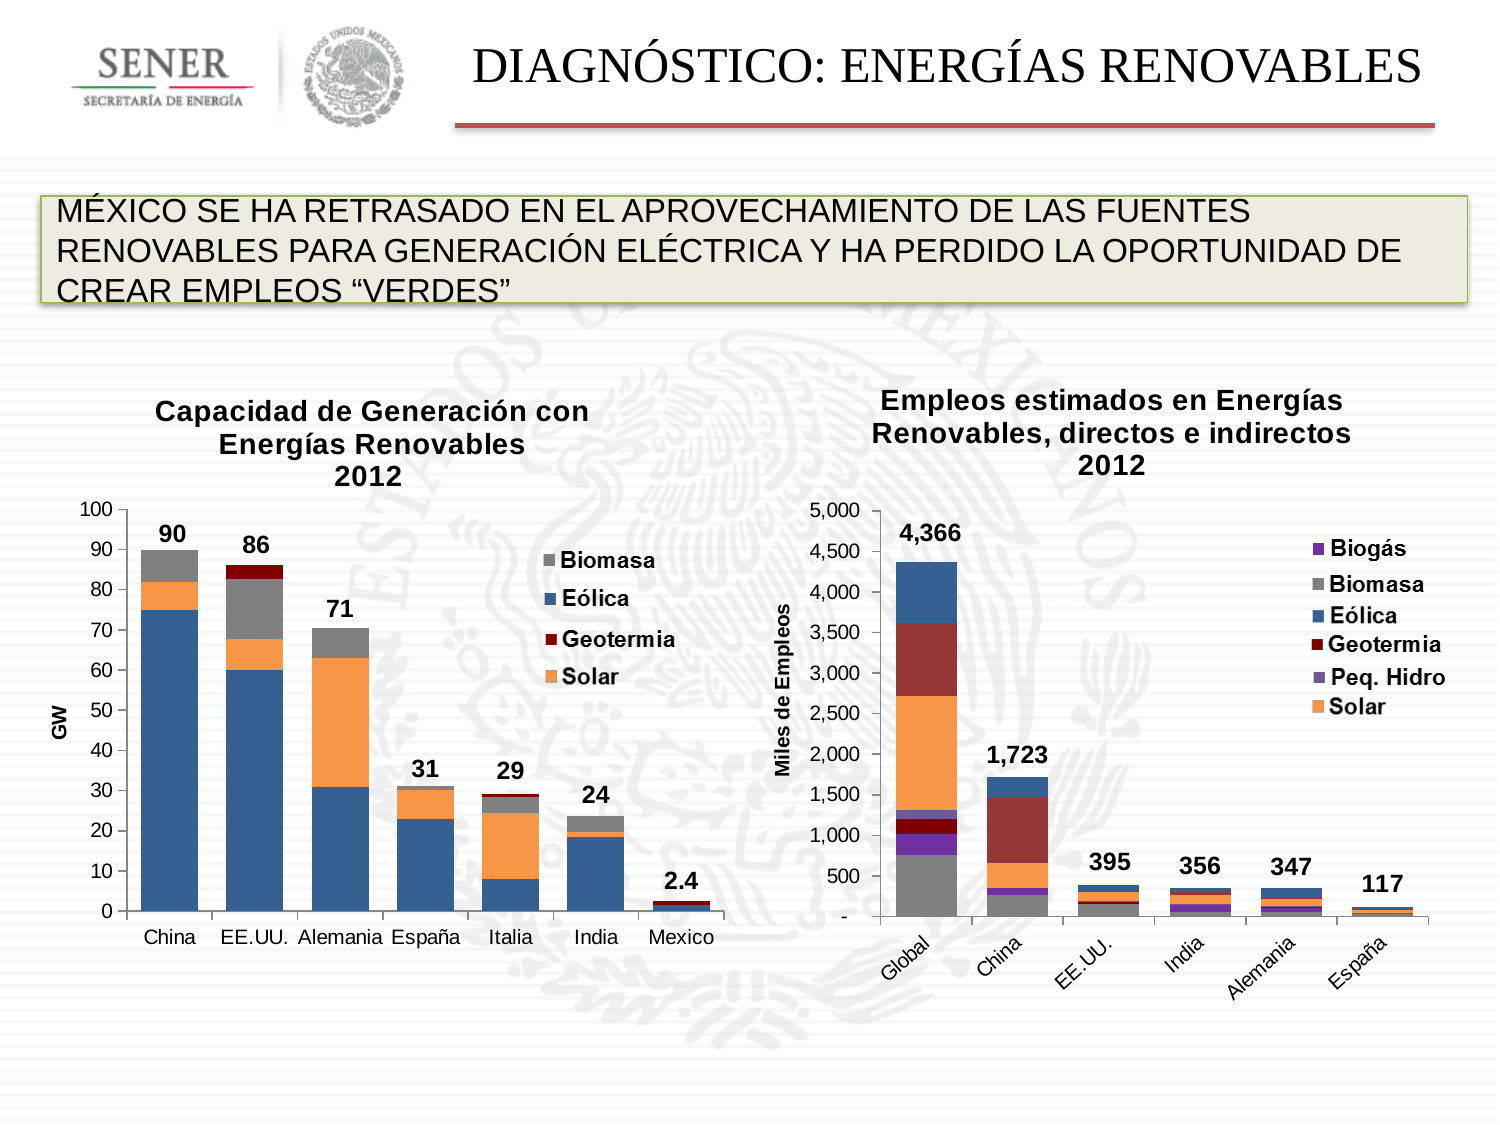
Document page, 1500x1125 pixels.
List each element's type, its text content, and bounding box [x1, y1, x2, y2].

chart [754, 361, 1468, 1024]
title Diagnóstico: Energías Renovables [395, 0, 1500, 126]
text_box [1281, 526, 1484, 744]
picture [0, 0, 1500, 1122]
chart [41, 385, 739, 1024]
text_box México se ha retrasado en el aprovechamiento de las fuentes renovables para generación eléctrica y ha perdido la oportunidad de crear empleos “verdes” [40, 195, 1468, 303]
